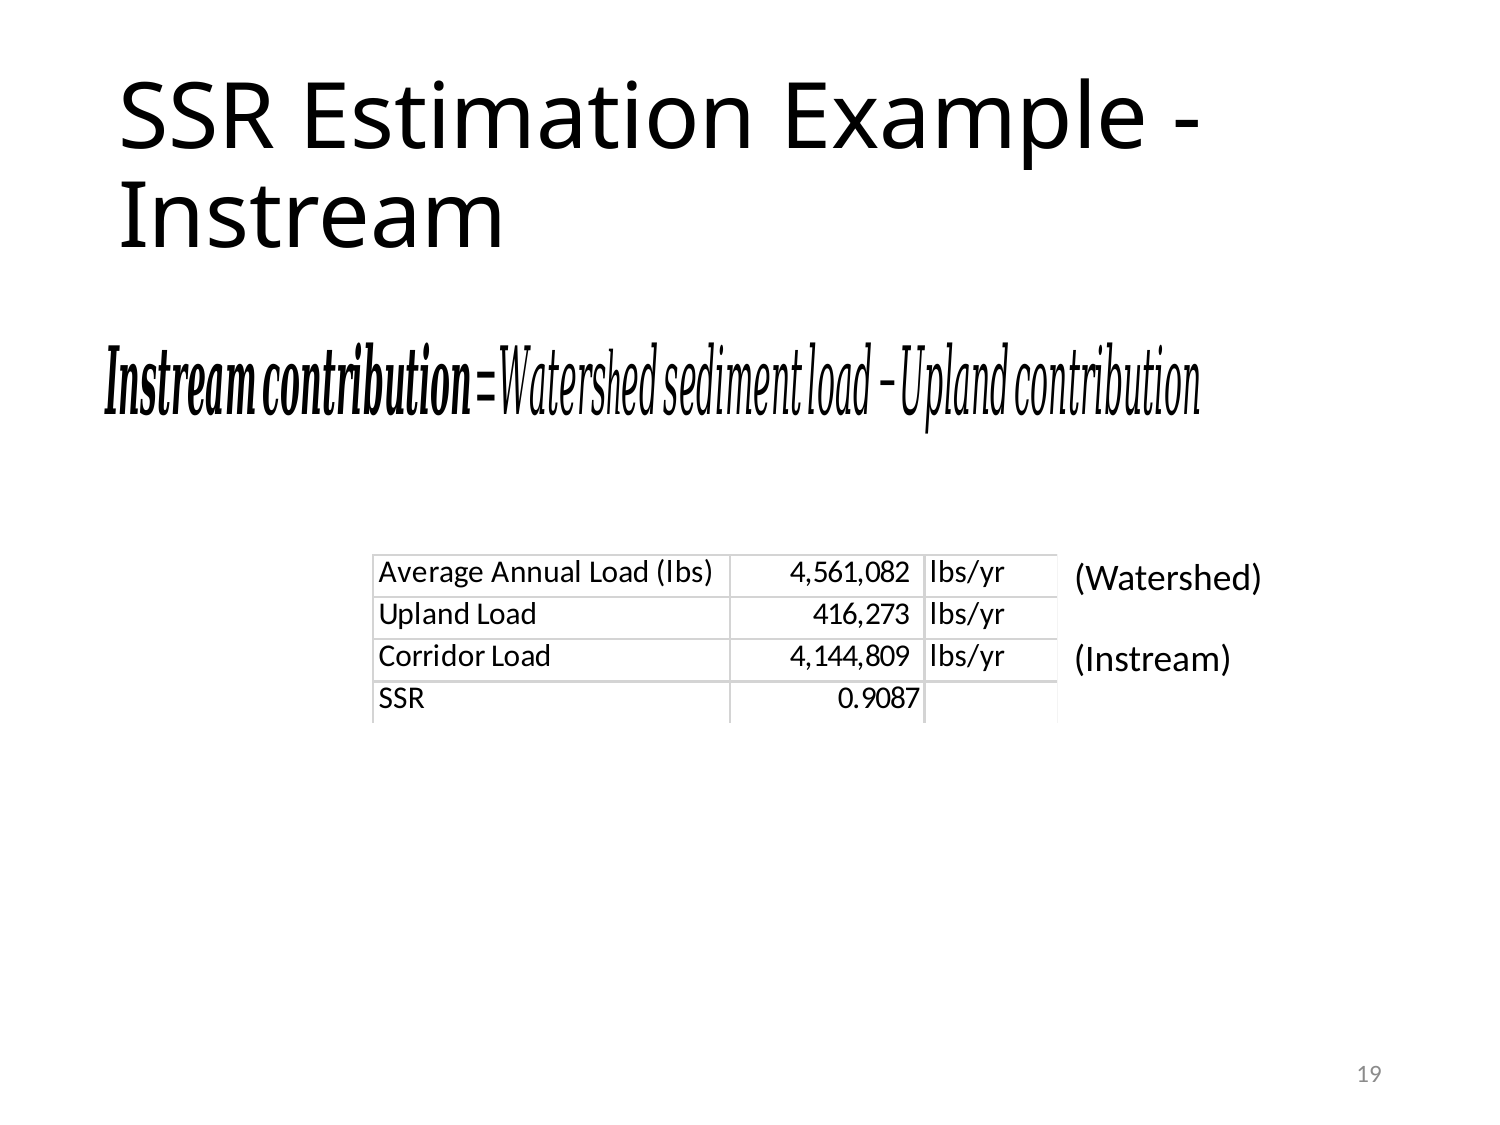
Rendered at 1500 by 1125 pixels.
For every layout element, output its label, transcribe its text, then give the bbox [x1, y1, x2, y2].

slide_number 19 [1059, 1042, 1397, 1103]
title SSR Estimation Example - Instream [103, 59, 1397, 278]
text_box (Watershed) [1059, 546, 1284, 606]
list [103, 299, 1397, 1014]
picture [372, 554, 1060, 727]
text_box (Instream) [1060, 626, 1284, 687]
